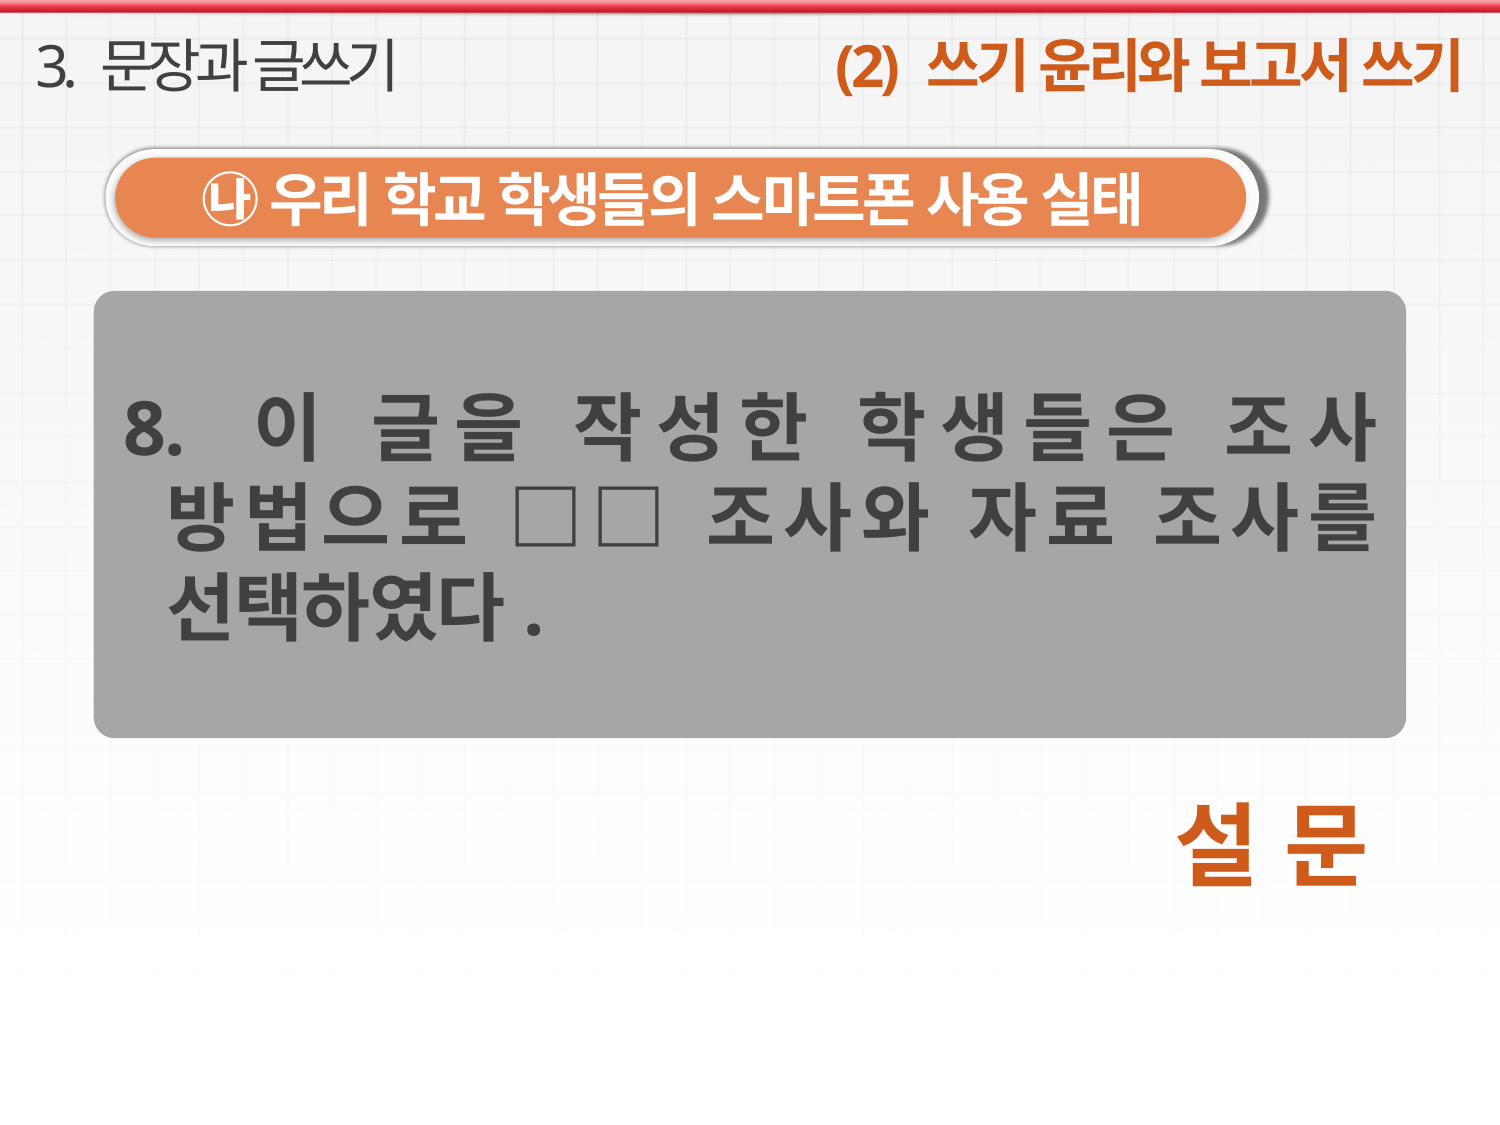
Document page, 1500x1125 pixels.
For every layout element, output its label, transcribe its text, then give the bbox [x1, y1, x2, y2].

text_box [105, 148, 1260, 247]
text_box 설 문 [1101, 787, 1442, 898]
list (2) 쓰기 윤리와 보고서 쓰기 [596, 0, 1500, 101]
list 3. 문장과 글쓰기 [0, 0, 596, 101]
list 8. 이 글을 작성한 학생들은 조사 방법으로 □□ 조사와 자료 조사를 선택하였다. [108, 304, 1392, 727]
picture [0, 101, 1500, 1125]
text_box [91, 288, 1409, 741]
